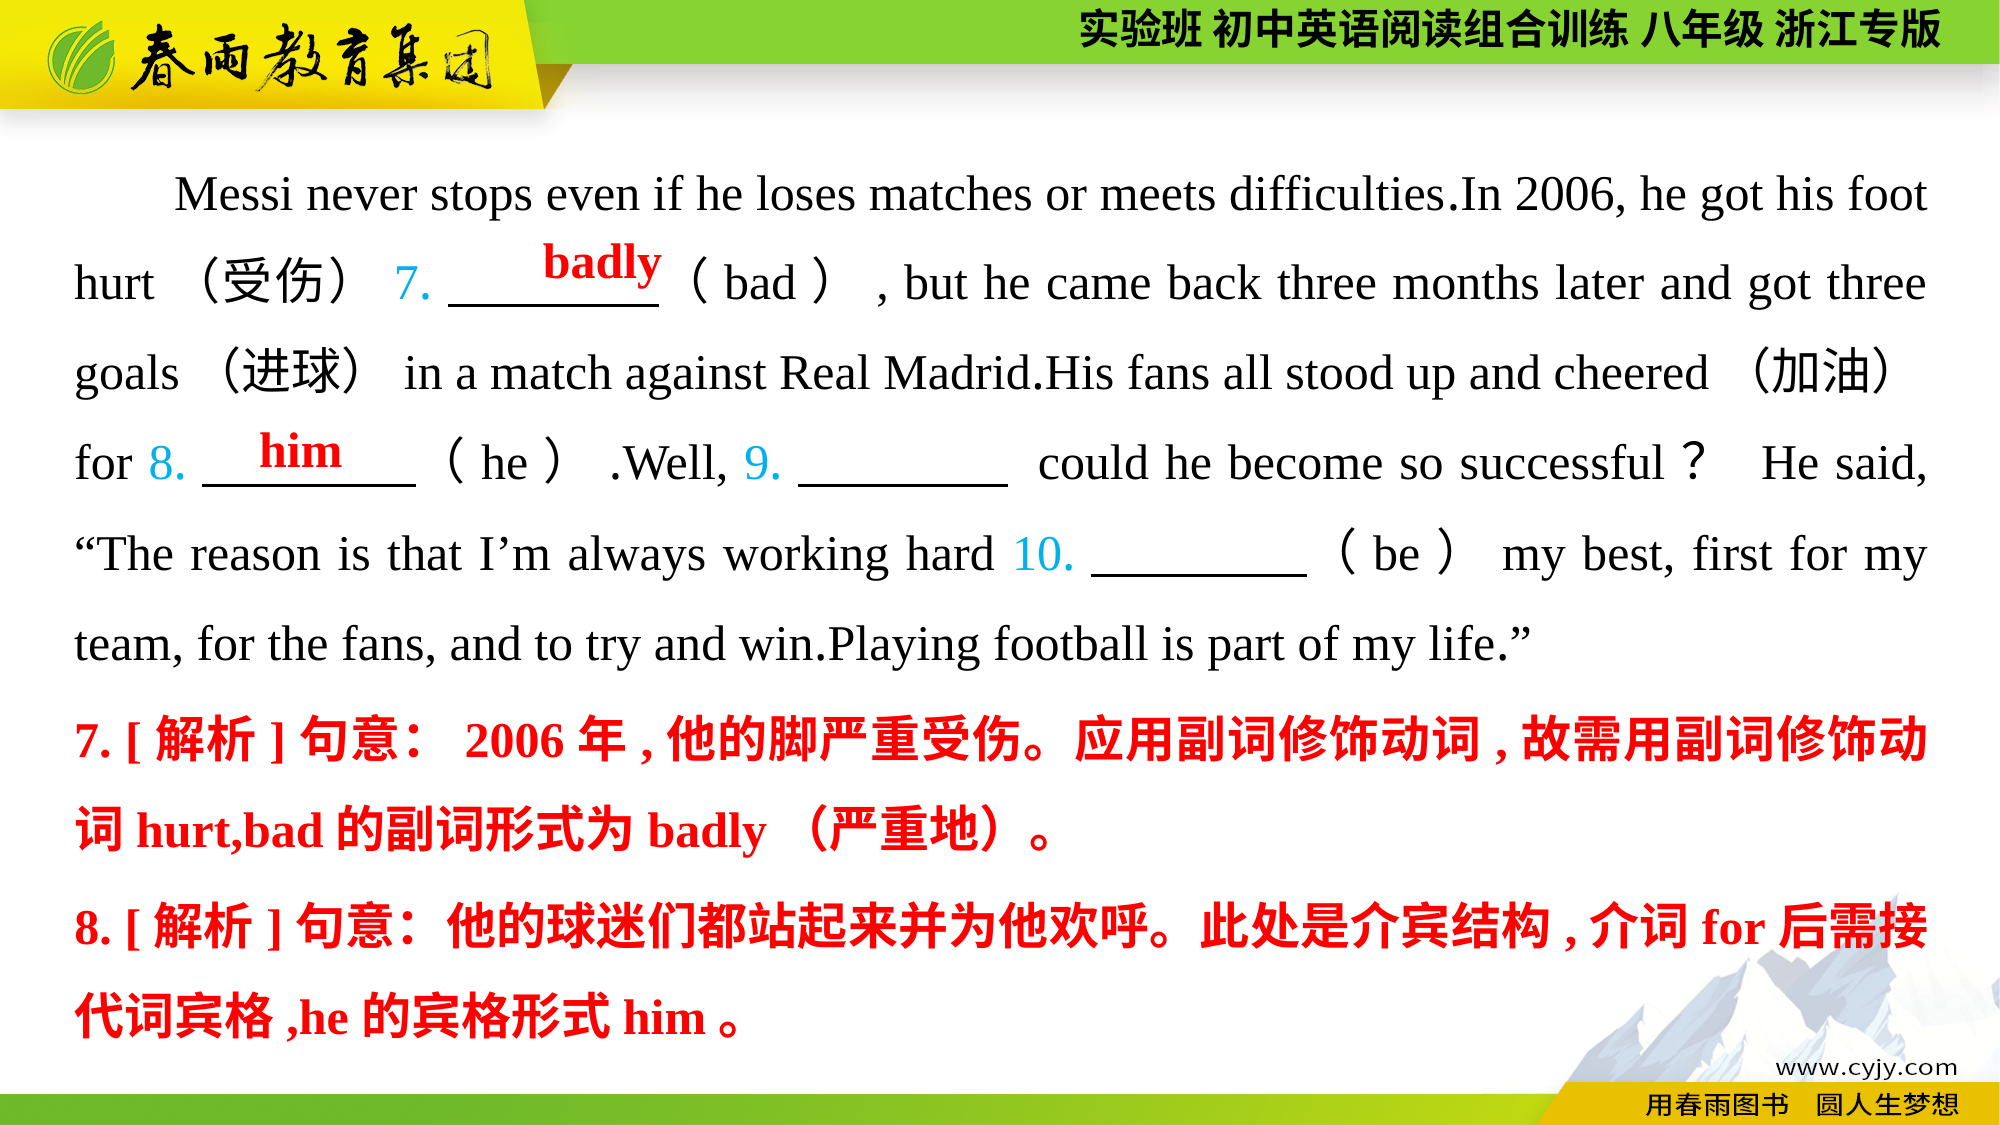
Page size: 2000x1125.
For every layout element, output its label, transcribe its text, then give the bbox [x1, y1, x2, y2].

text_box 8. [解析]句意：他的球迷们都站起来并为他欢呼。此处是介宾结构,介词for后需接代词宾格,he的宾格形式him。 [59, 865, 1944, 1052]
text_box badly [528, 220, 678, 296]
text_box him [244, 410, 358, 485]
list Messi never stops even if he loses matches or meets difficulties.In 2006, he got his foot hurt（受伤）7. （bad）, but he came back three months later and got three goals（进球）in a match against Real Madrid.His fans all stood up and cheered（加油）for 8. （he）.Well, 9. could he become so successful？ He said, “The reason is that I’m always working hard 10. （be）my best, first for my team, for the fans, and to try and win.Playing football is part of my life.” [59, 122, 1944, 672]
picture [0, 0, 2000, 1125]
text_box 7. [解析]句意：2006年,他的脚严重受伤。应用副词修饰动词,故需用副词修饰动词hurt,bad的副词形式为badly（严重地）。 [59, 672, 1944, 865]
